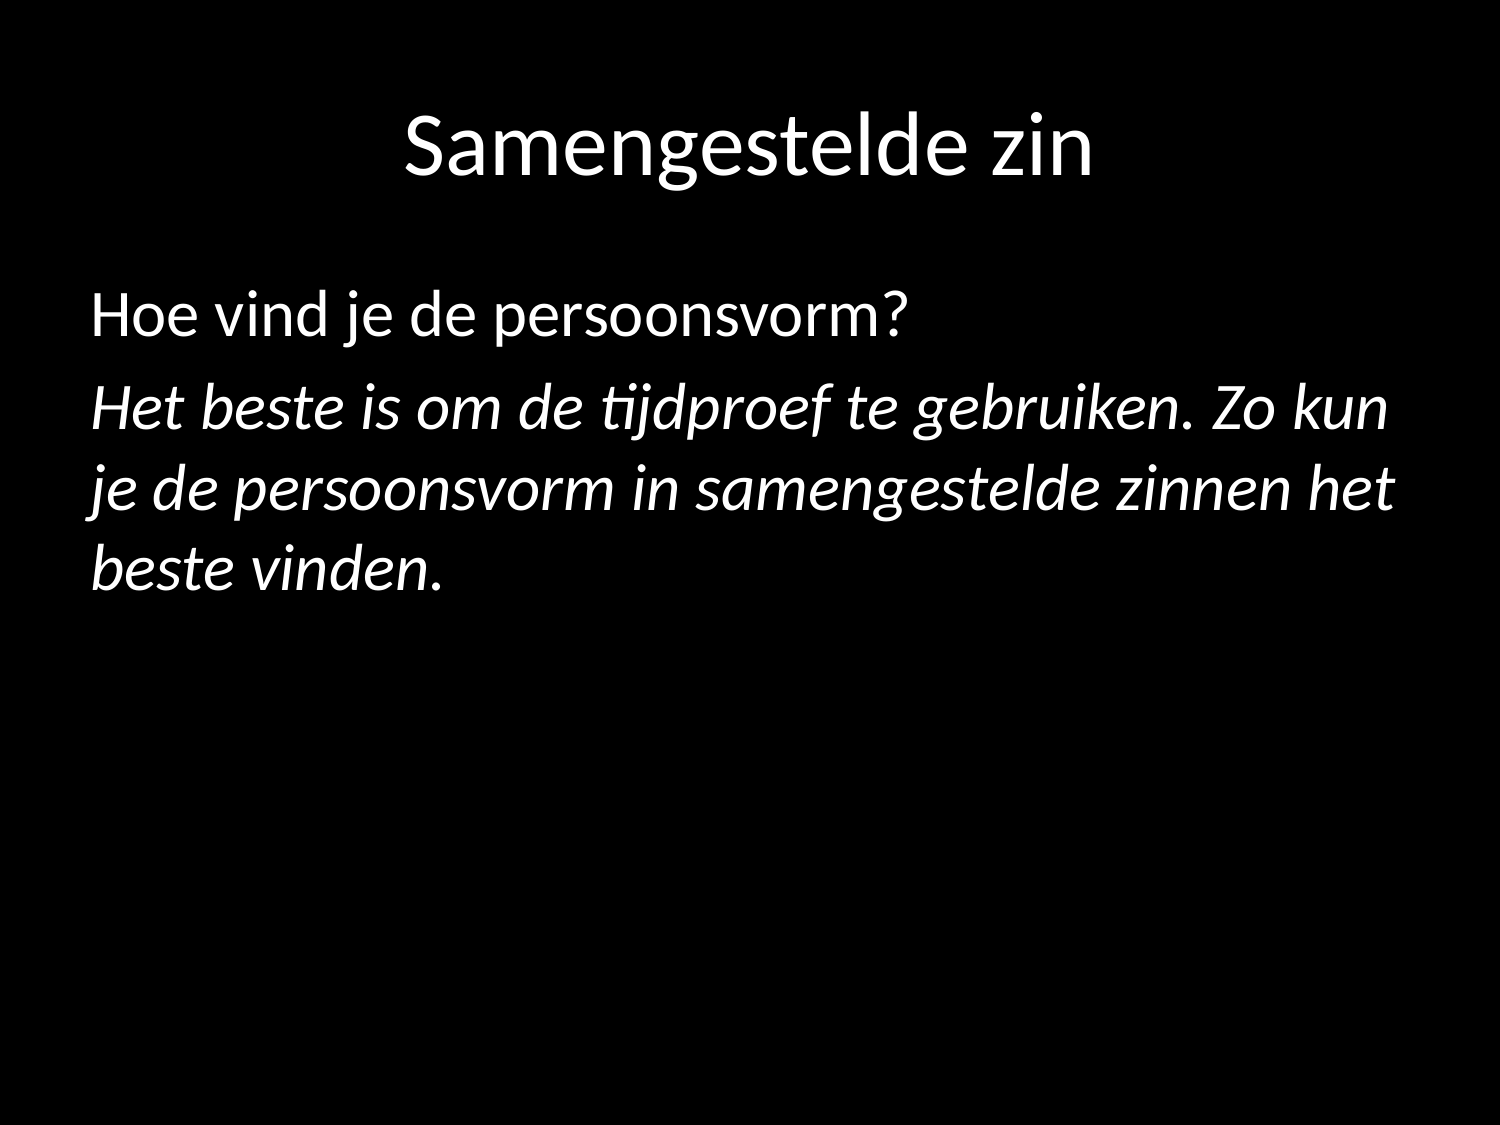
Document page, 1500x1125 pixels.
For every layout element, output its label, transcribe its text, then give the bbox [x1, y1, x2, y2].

list Hoe vind je de persoonsvorm? Het beste is om de tijdproef te gebruiken. Zo kun je de persoonsvorm in samengestelde zinnen het beste vinden. [75, 262, 1425, 1005]
title Samengestelde zin [75, 45, 1425, 233]
